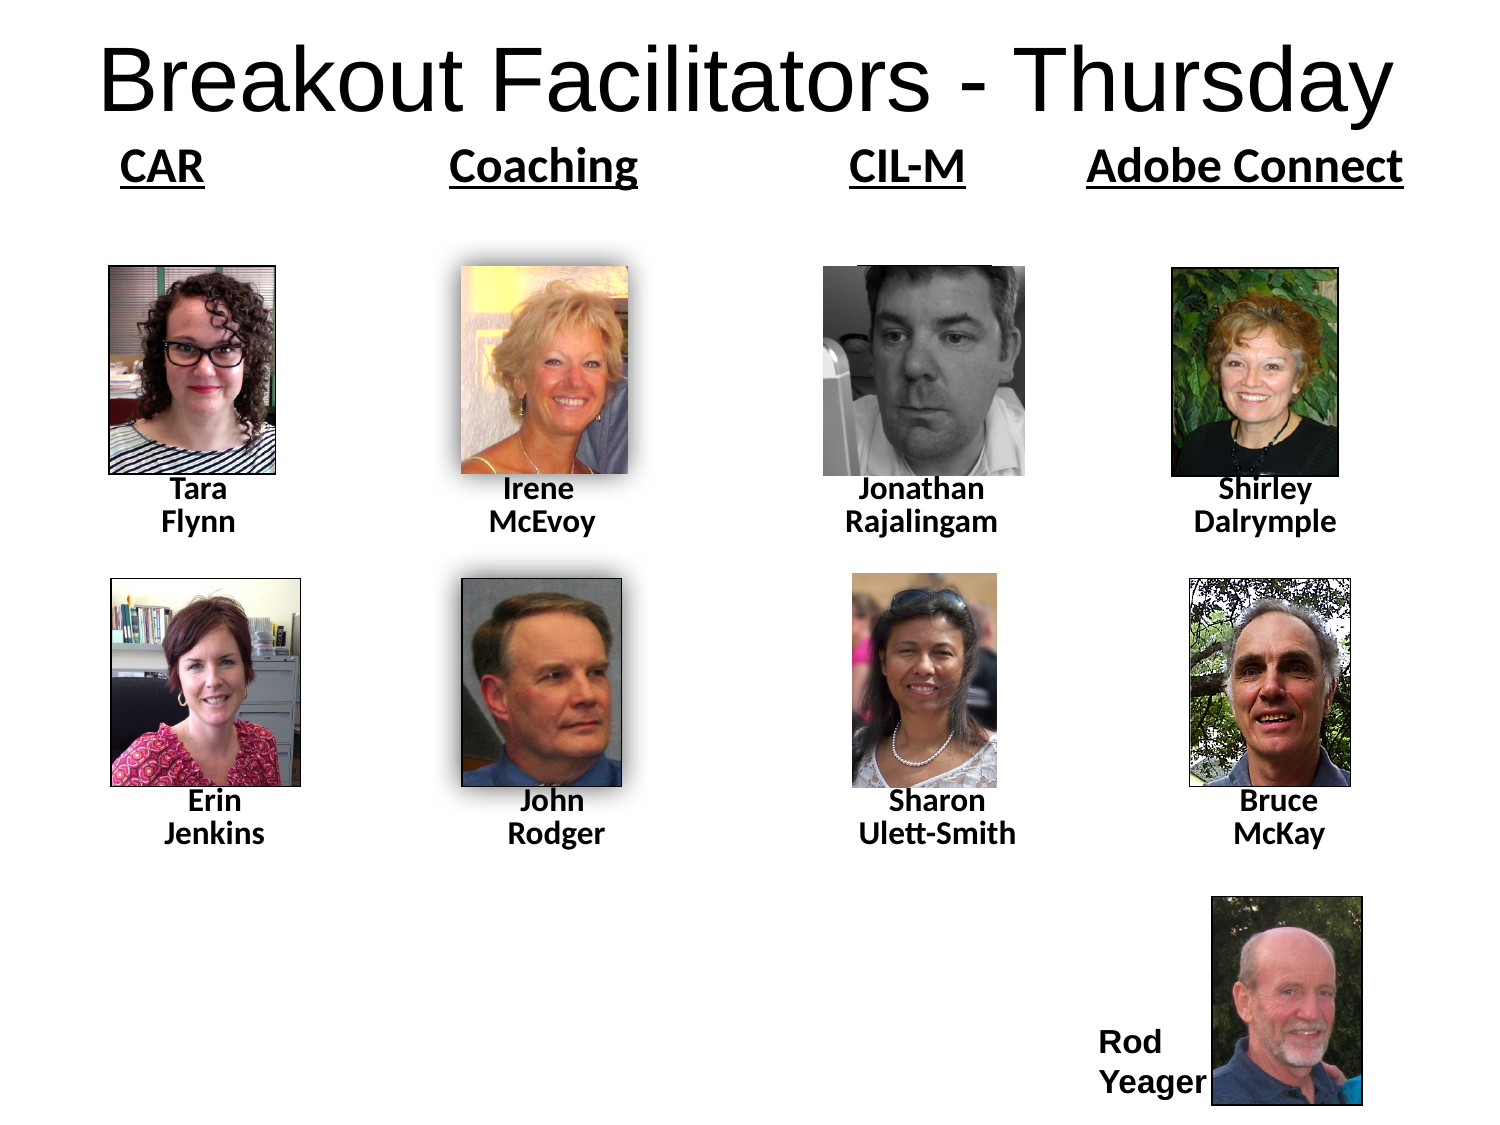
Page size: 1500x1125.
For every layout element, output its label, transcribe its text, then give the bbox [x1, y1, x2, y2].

picture [109, 266, 276, 474]
table_header Tara Flynn [63, 468, 334, 560]
picture [823, 266, 1026, 476]
table_header John Rodger [372, 780, 741, 871]
table_header Jonathan Rajalingam [751, 468, 1093, 560]
title Breakout Facilitators - Thursday [71, 0, 1422, 137]
picture [852, 572, 997, 789]
table_header Sharon Ulett-Smith [743, 780, 1133, 871]
table_header Adobe Connect [1066, 138, 1424, 270]
picture [461, 266, 629, 474]
table_header Coaching [338, 138, 749, 270]
table_header Irene McEvoy [336, 468, 749, 560]
table_header Erin Jenkins [59, 780, 370, 871]
text_box Rod Yeager [1083, 1012, 1208, 1107]
table_header Shirley Dalrymple [1095, 468, 1436, 560]
picture [1212, 897, 1362, 1105]
picture [111, 578, 301, 786]
table_header CAR [0, 138, 337, 270]
picture [462, 578, 622, 786]
picture [1172, 268, 1338, 476]
table_header Bruce McKay [1134, 780, 1424, 871]
picture [1190, 578, 1351, 786]
table_header CIL-M [751, 138, 1065, 270]
